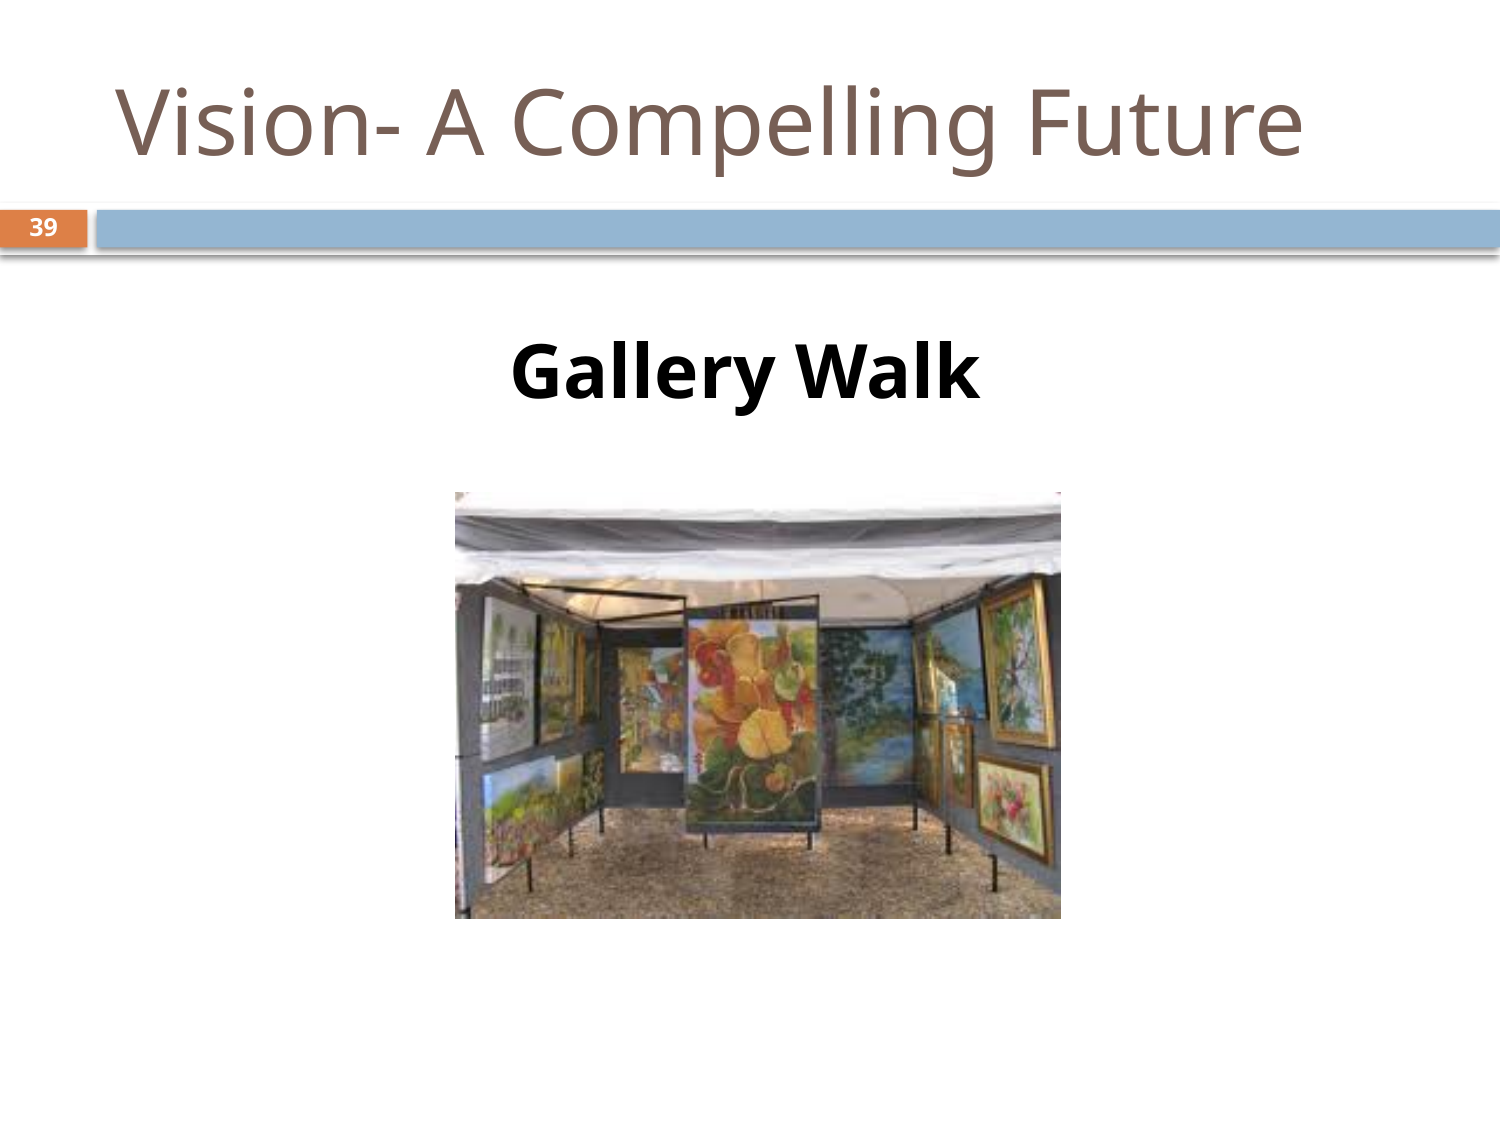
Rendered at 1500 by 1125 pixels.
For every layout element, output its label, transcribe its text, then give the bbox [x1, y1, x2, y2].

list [346, 492, 1170, 920]
title Vision- A Compelling Future [100, 37, 1439, 201]
text_box Gallery Walk [347, 316, 1144, 422]
slide_number 39 [0, 208, 88, 249]
